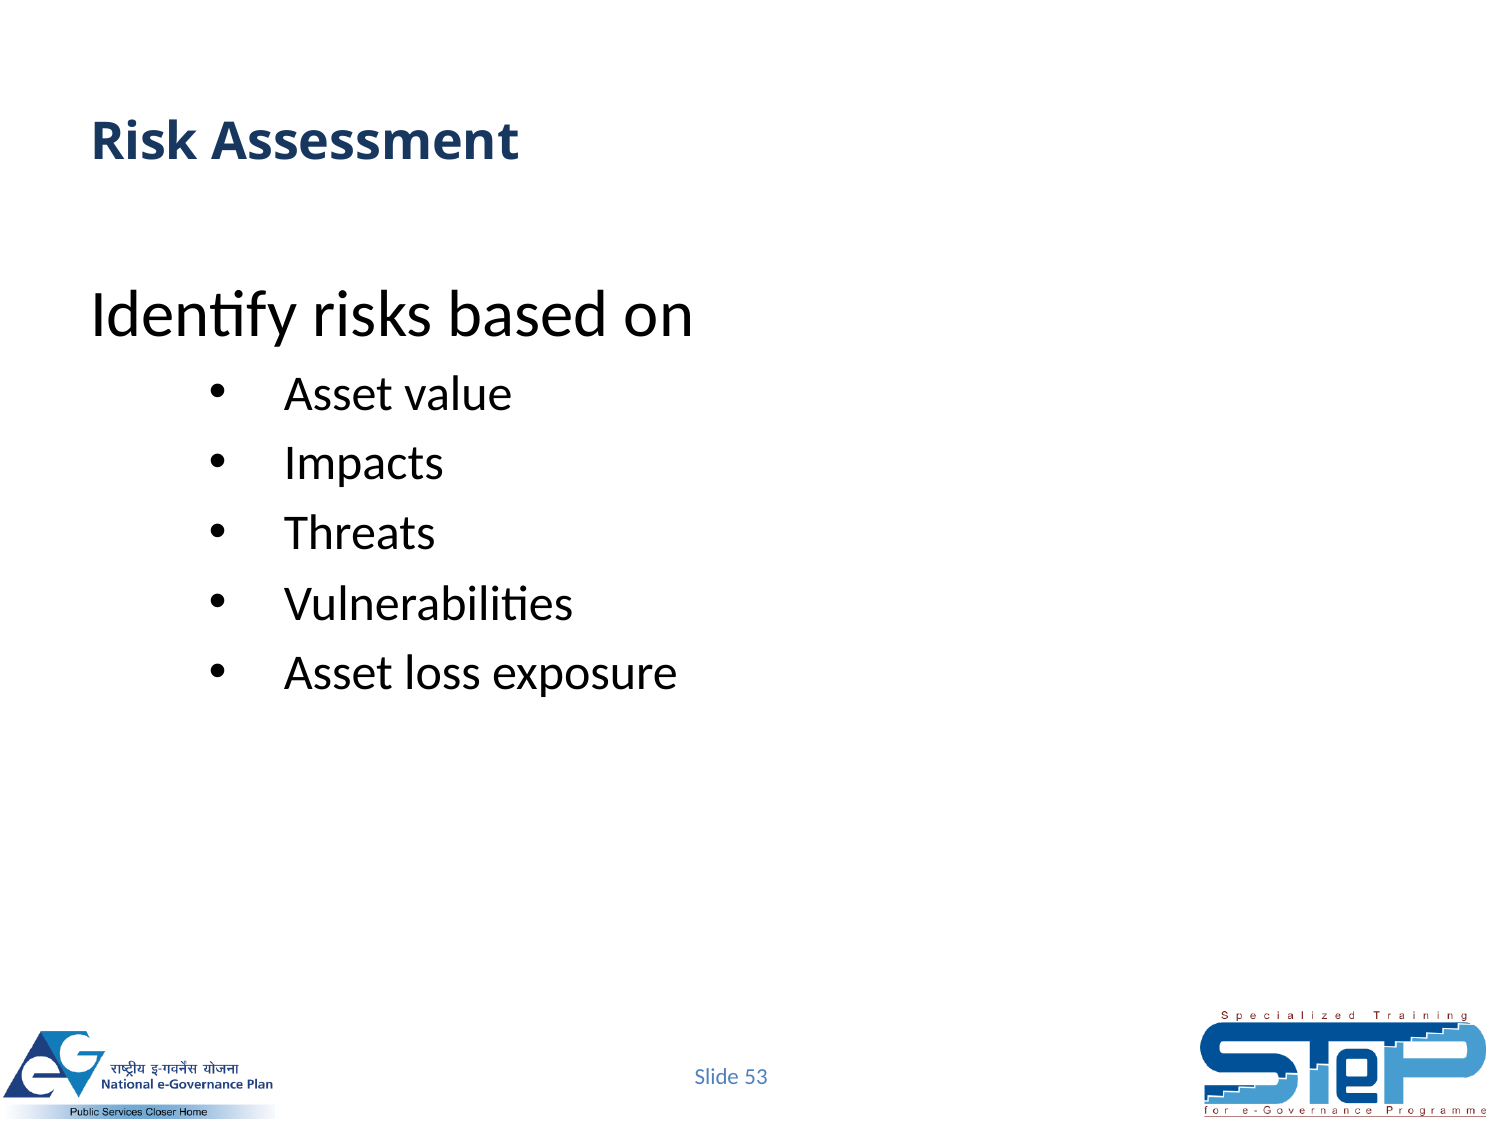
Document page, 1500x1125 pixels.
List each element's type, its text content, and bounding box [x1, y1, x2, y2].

picture [1200, 1011, 1486, 1117]
picture [2, 1031, 275, 1119]
title Risk Assessment [75, 45, 1425, 233]
list Identify risks based on Asset value Impacts Threats Vulnerabilities Asset loss exposure [75, 262, 1425, 1005]
